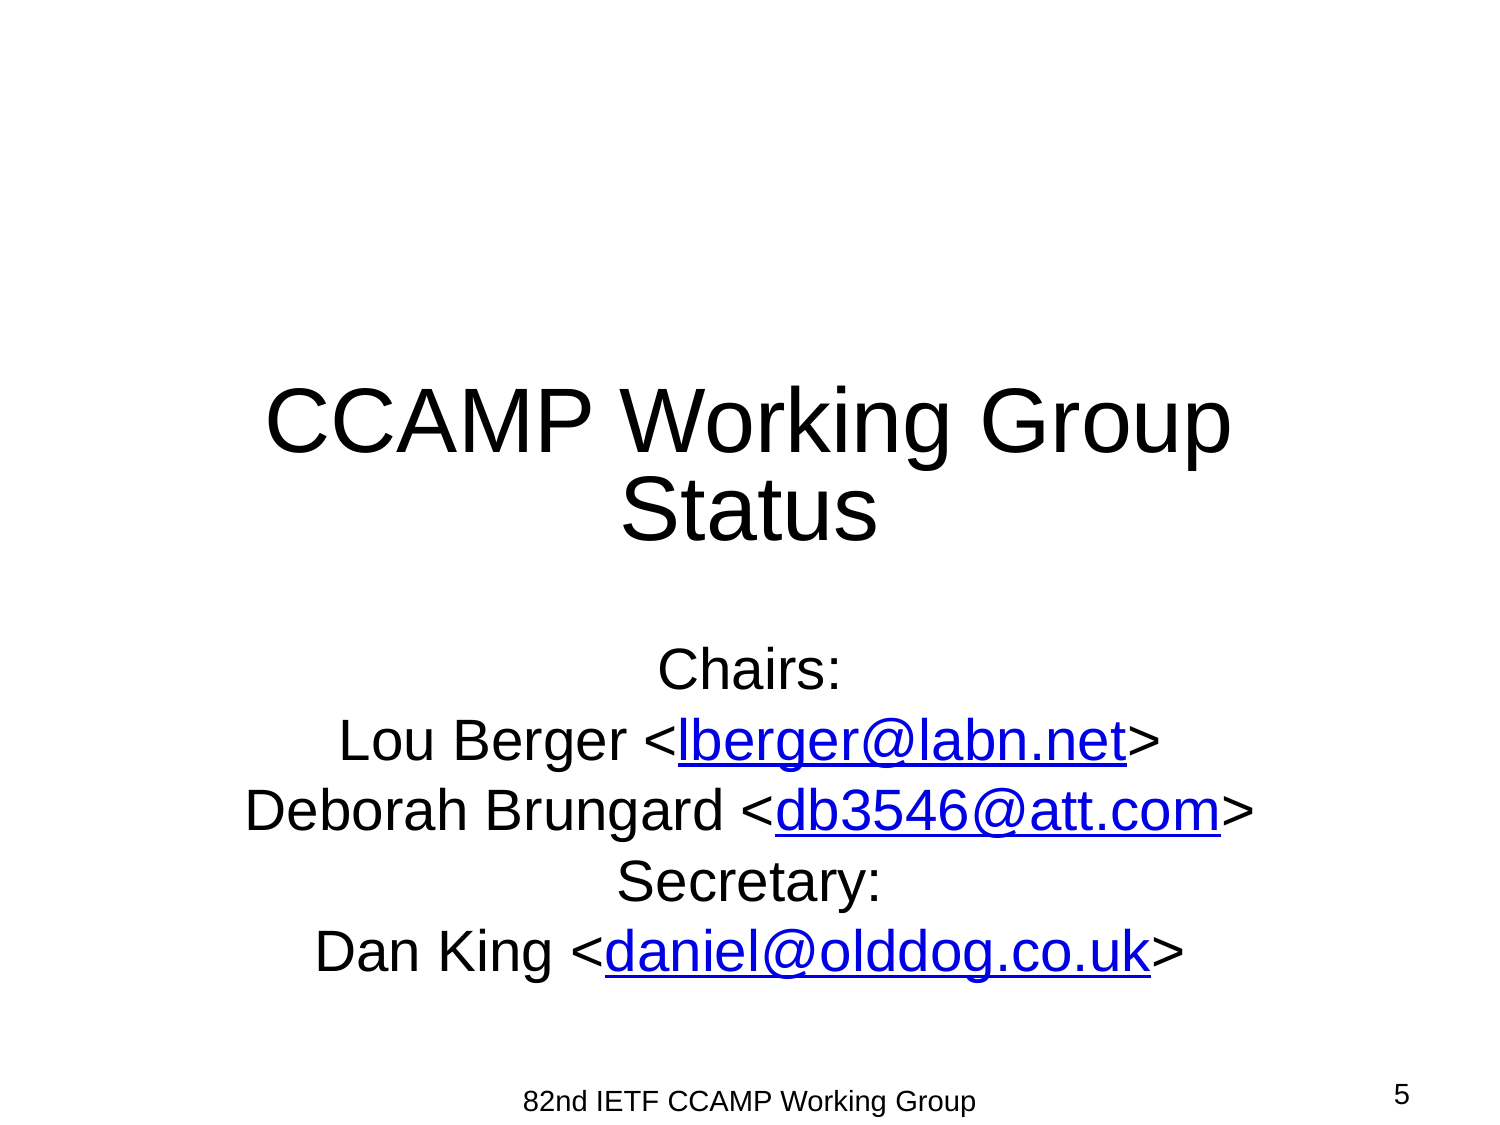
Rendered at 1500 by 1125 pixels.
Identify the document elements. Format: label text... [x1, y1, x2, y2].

text_box Chairs: Lou Berger <lberger@labn.net> Deborah Brungard <db3546@att.com> Secretary: Dan King <daniel@olddog.co.uk> [224, 637, 1275, 925]
text_box 5 [1074, 1074, 1425, 1125]
text_box CCAMP Working Group Status [112, 349, 1388, 591]
footer 82nd IETF CCAMP Working Group [430, 1074, 1069, 1125]
